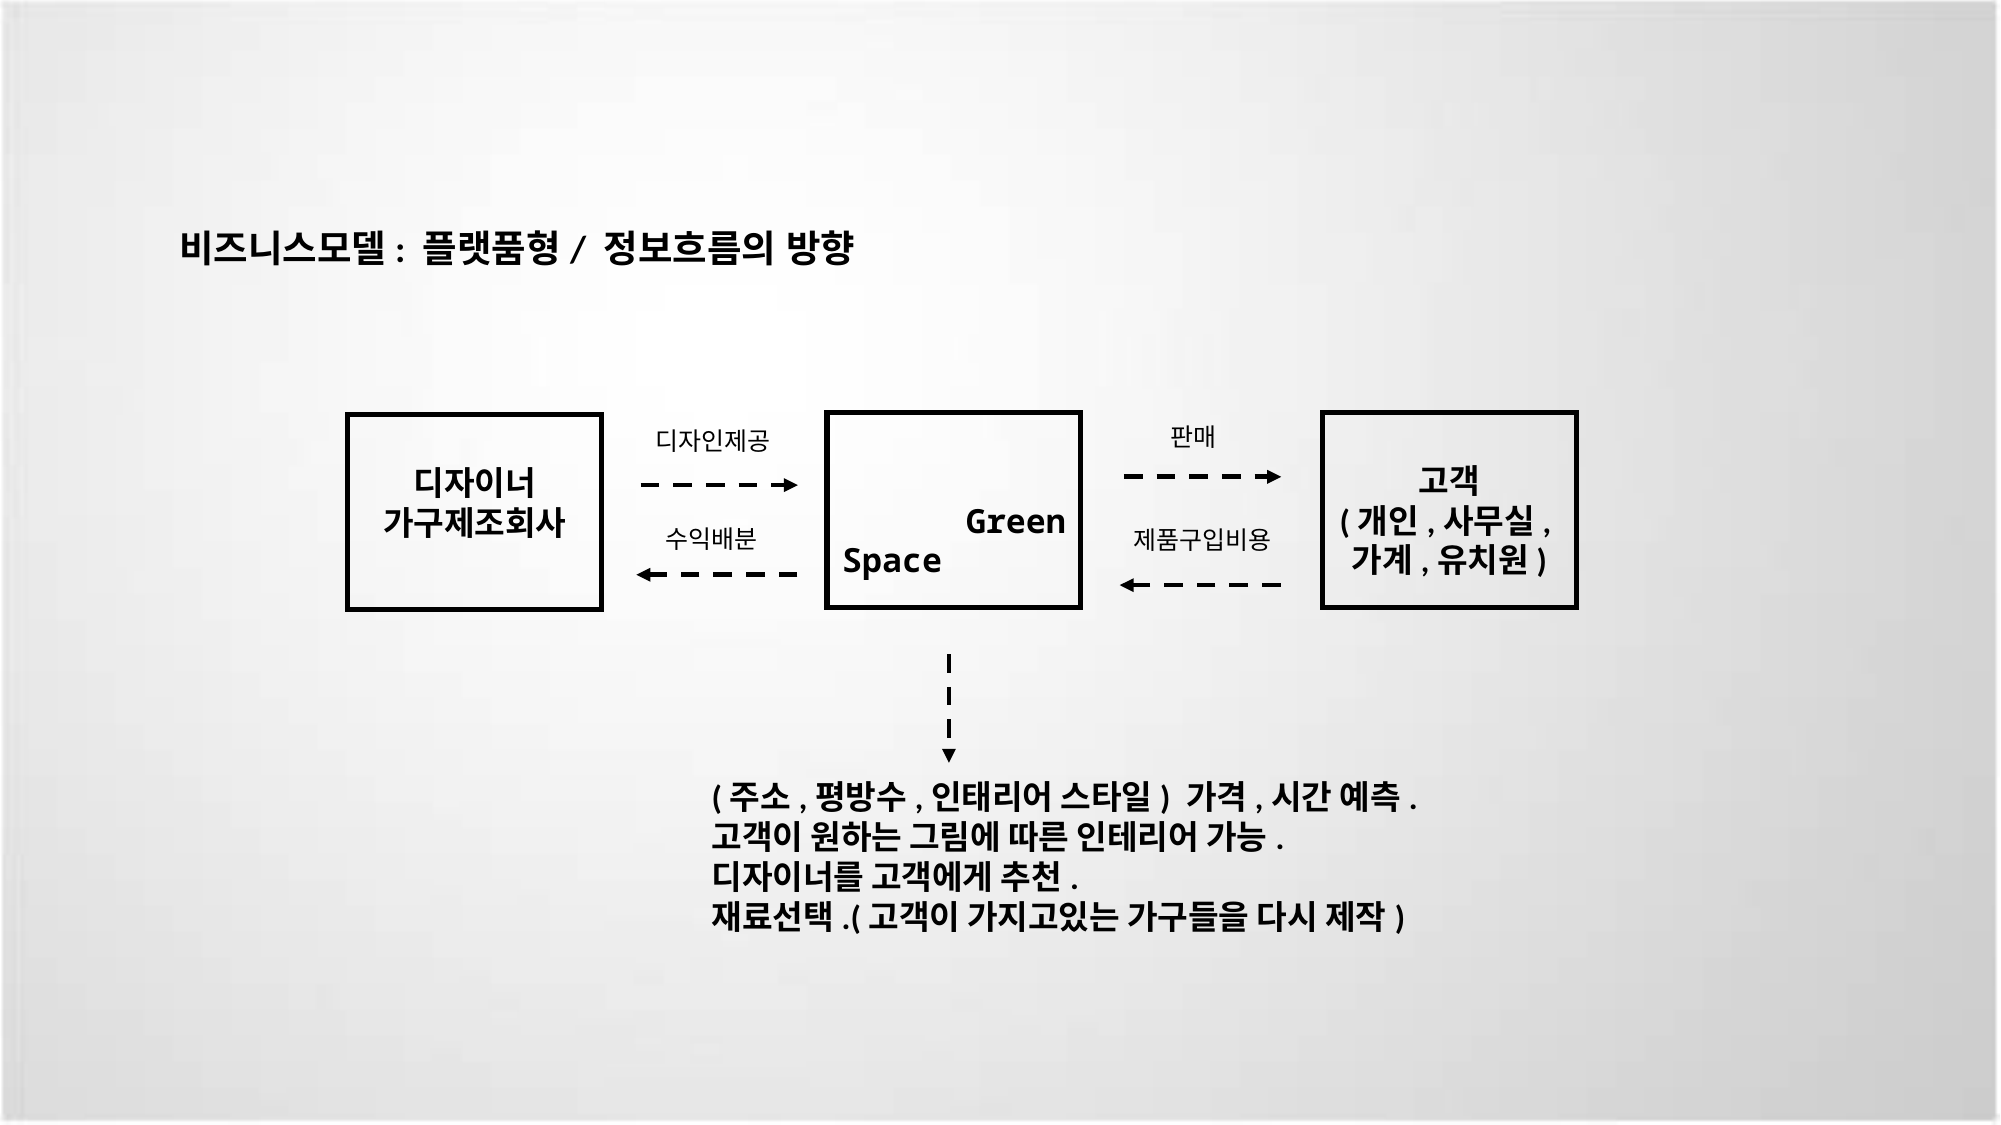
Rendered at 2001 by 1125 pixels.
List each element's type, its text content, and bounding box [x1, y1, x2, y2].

text_box 제품구입비용 [1118, 517, 1312, 572]
text_box (주소,평방수,인태리어 스타일) 가격,시간 예측. 고객이 원하는 그림에 따른 인테리어 가능. 디자이너를 고객에게 추천. 재료선택.(고객이 가지고있는 가구들을 다시 제작) [696, 769, 1746, 924]
text_box 고객 (개인,사무실,가계,유치원) [1322, 412, 1577, 608]
text_box 판매 [1132, 413, 1300, 469]
text_box 비즈니스모델: 플랫품형/ 정보흐름의 방향 [164, 172, 1065, 323]
picture [0, 0, 2001, 1125]
text_box 수익배분 [650, 515, 818, 571]
text_box 디자이너 가구제조회사 [347, 414, 602, 610]
text_box Green Space [827, 412, 1081, 608]
text_box 디자인제공 [640, 418, 807, 474]
